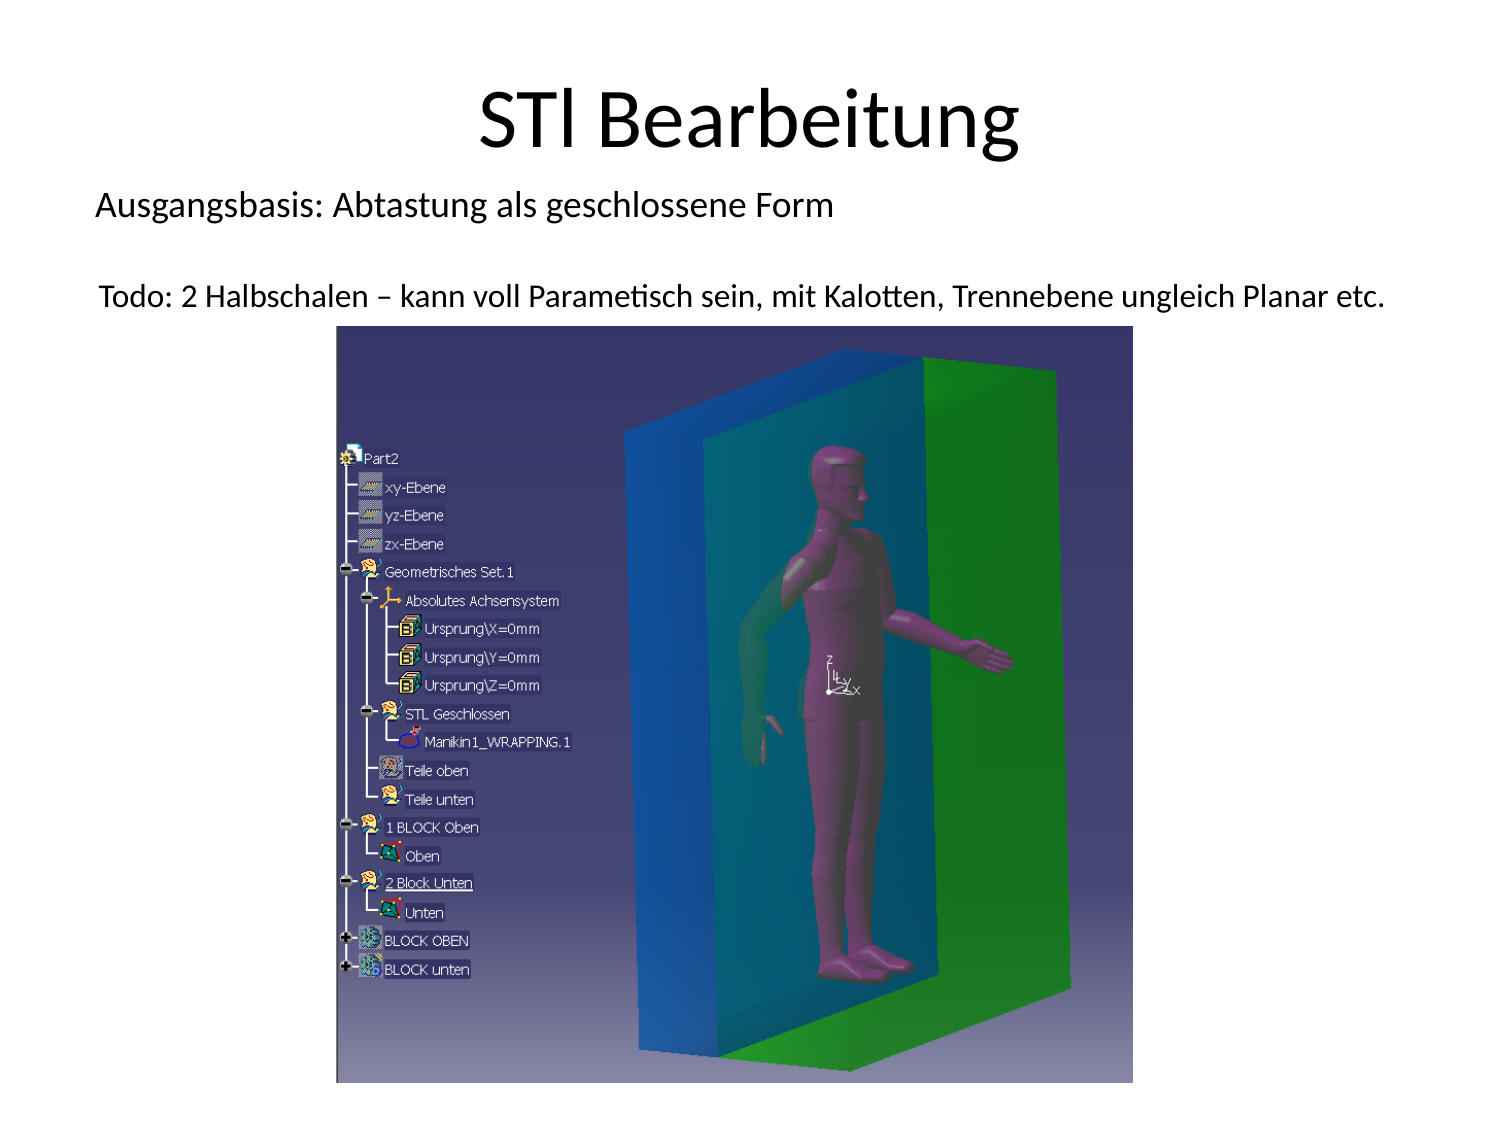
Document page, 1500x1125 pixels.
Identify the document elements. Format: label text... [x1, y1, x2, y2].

picture [336, 326, 1133, 1083]
title STl Bearbeitung [112, 54, 1388, 173]
text_box Ausgangsbasis: Abtastung als geschlossene Form [80, 172, 851, 233]
text_box Todo: 2 Halbschalen – kann voll Parametisch sein, mit Kalotten, Trennebene ungleich Planar etc. [83, 267, 1403, 322]
